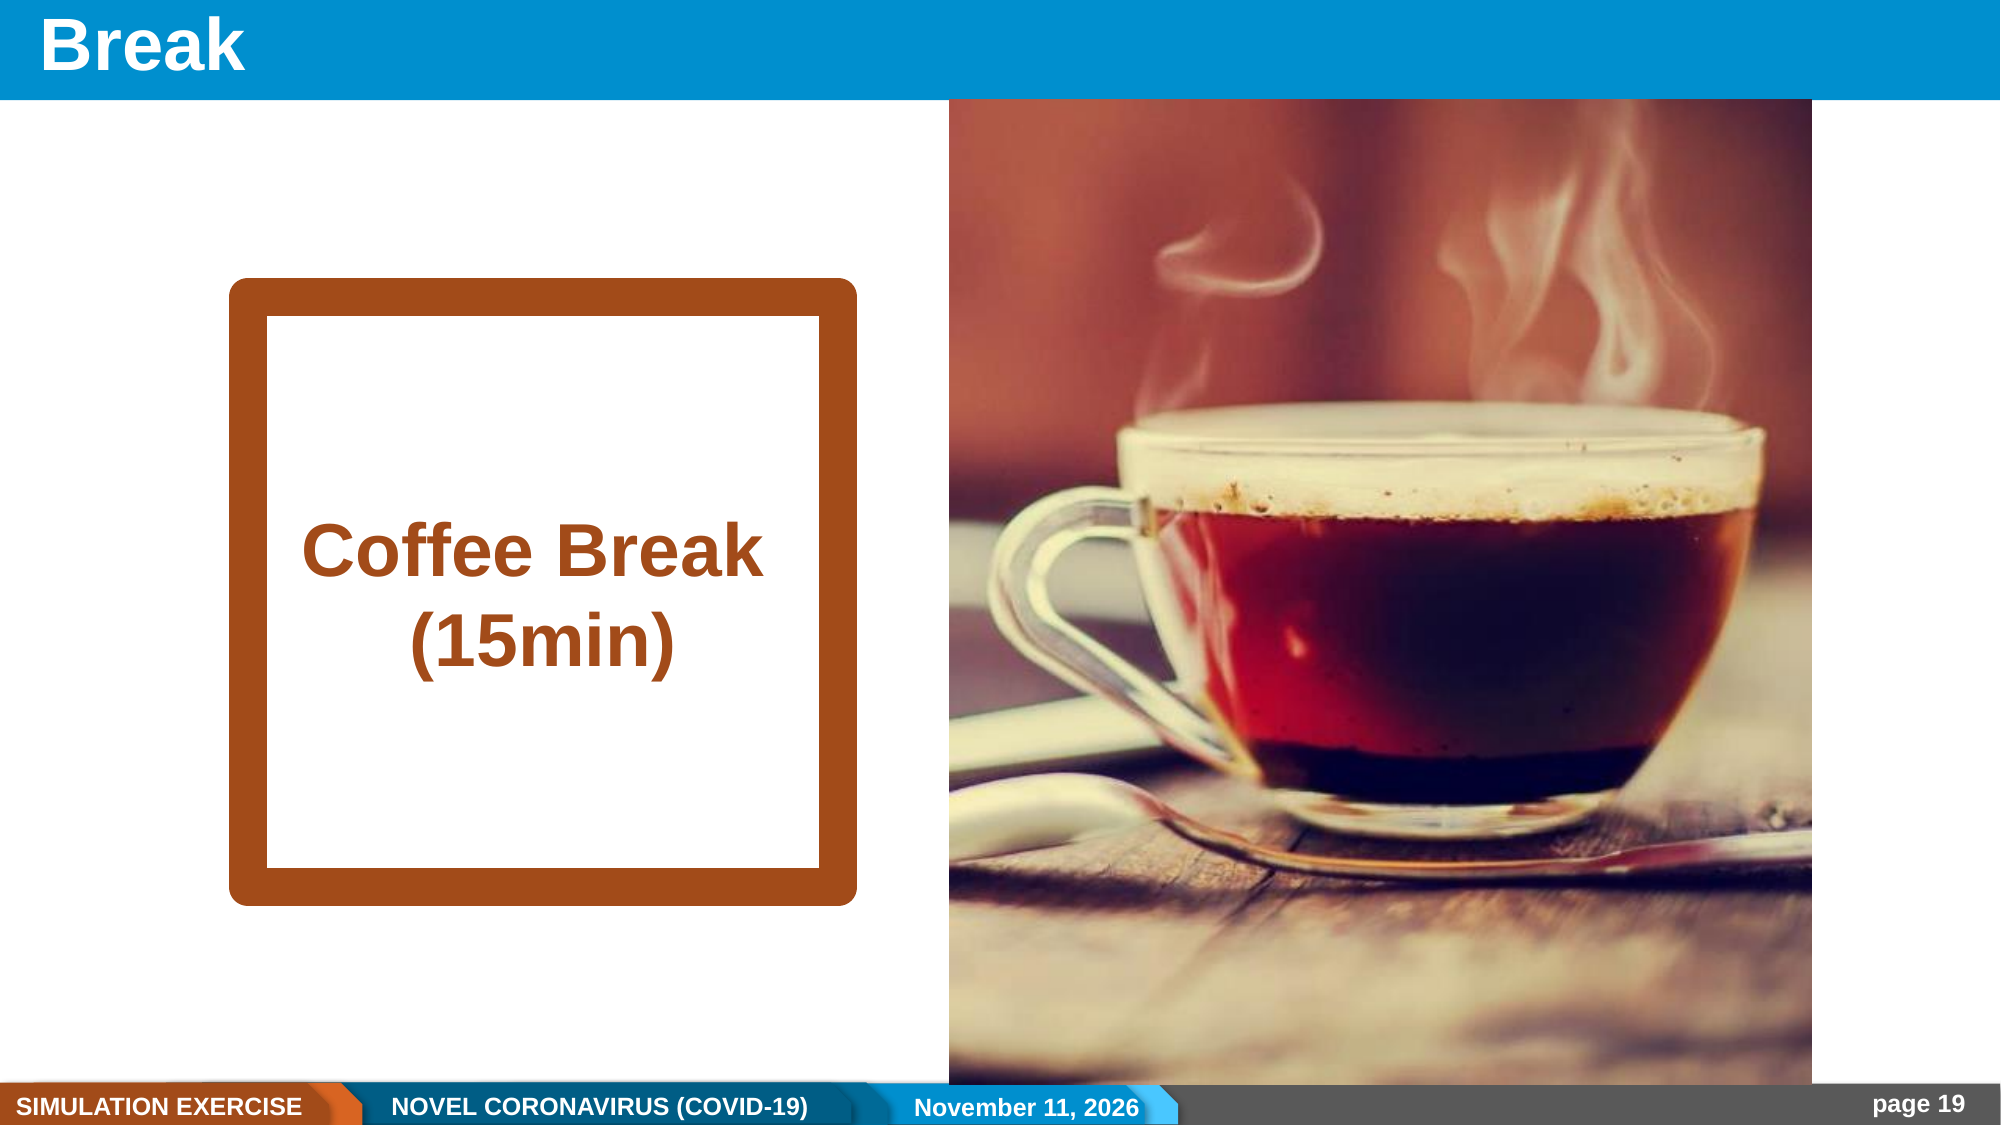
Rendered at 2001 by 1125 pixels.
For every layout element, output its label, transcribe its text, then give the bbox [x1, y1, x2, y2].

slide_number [899, 1076, 1518, 1125]
title Break [25, 0, 1750, 94]
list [949, 99, 1812, 1085]
text_box Coffee Break (15min) [247, 296, 839, 888]
